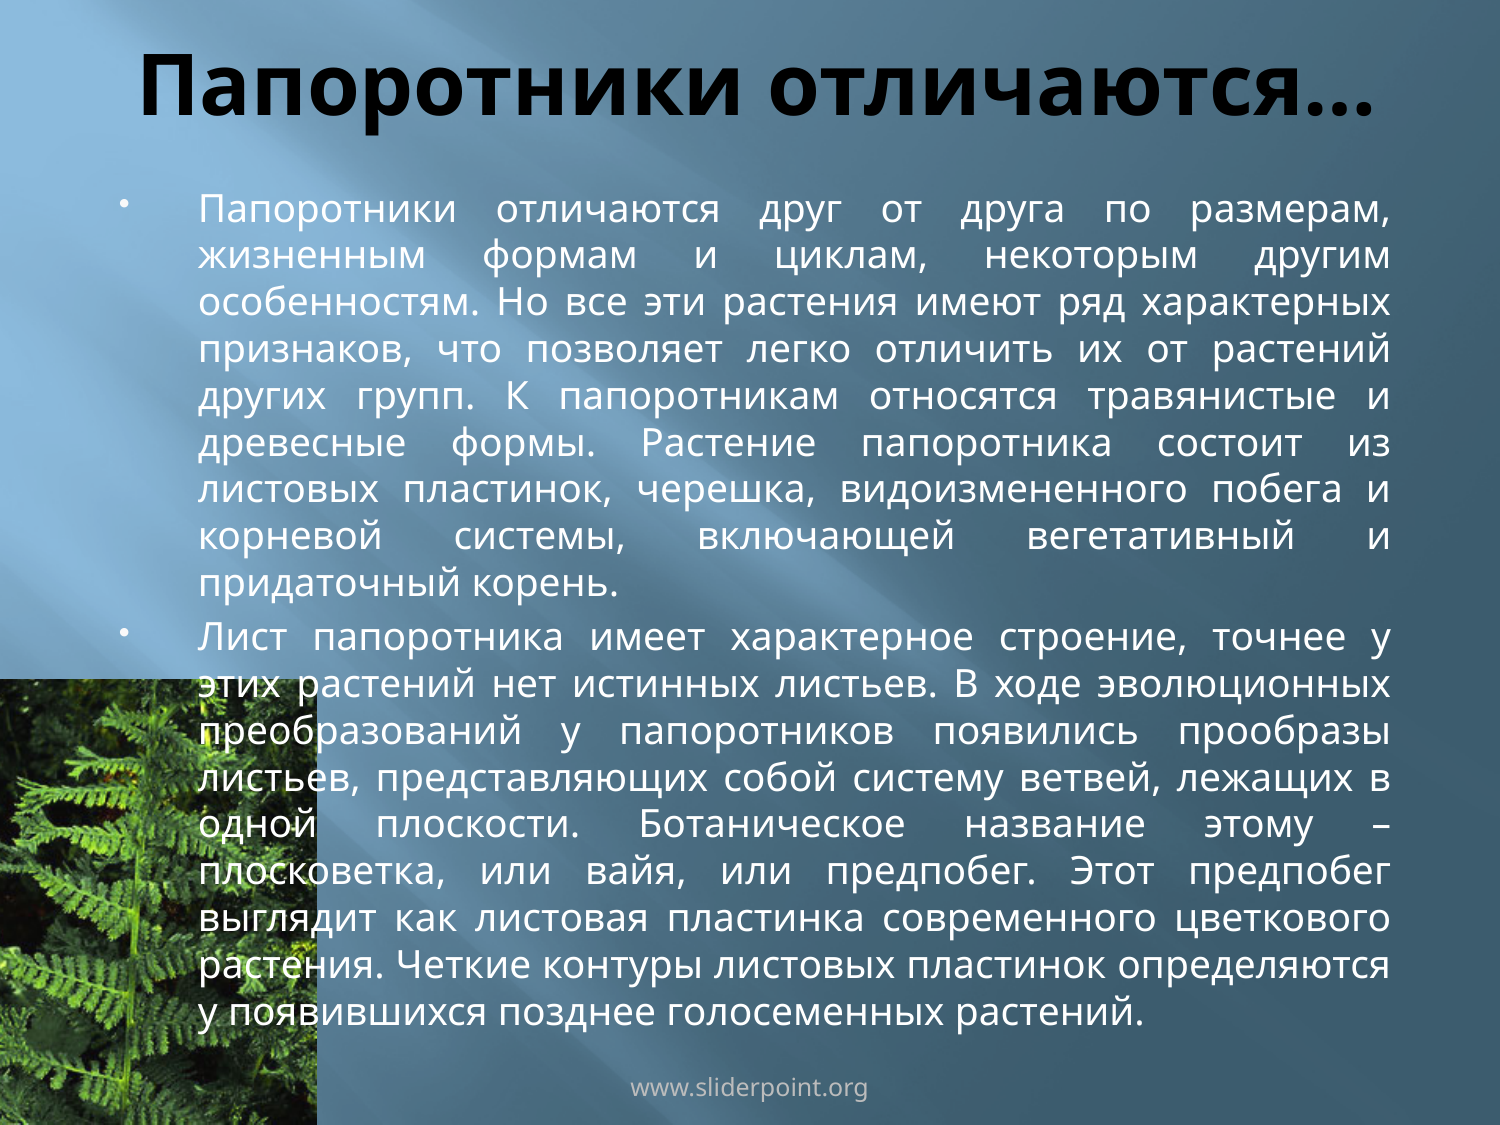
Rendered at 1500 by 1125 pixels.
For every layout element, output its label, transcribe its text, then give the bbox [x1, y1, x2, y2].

title Папоротники отличаются… [82, 0, 1432, 163]
picture [0, 679, 317, 1125]
footer www.sliderpoint.org [512, 1052, 988, 1113]
list Папоротники отличаются друг от друга по размерам, жизненным формам и циклам, некоторым другим особенностям. Но все эти растения имеют ряд характерных признаков, что позволяет легко отличить их от растений других групп. К папоротникам относятся травянистые и древесные формы. Растение папоротника состоит из листовых пластинок, черешка, видоизмененного побега и корневой системы, включающей вегетативный и придаточный корень. Лист папоротника имеет характерное строение, точнее у этих растений нет истинных листьев. В ходе эволюционных преобразований у папоротников появились прообразы листьев, представляющих собой систему ветвей, лежащих в одной плоскости. Ботаническое название этому – плосковетка, или вайя, или предпобег. Этот предпобег выглядит как листовая пластинка современного цветкового растения. Четкие контуры листовых пластинок определяются у появившихся позднее голосеменных растений. [105, 175, 1407, 1043]
